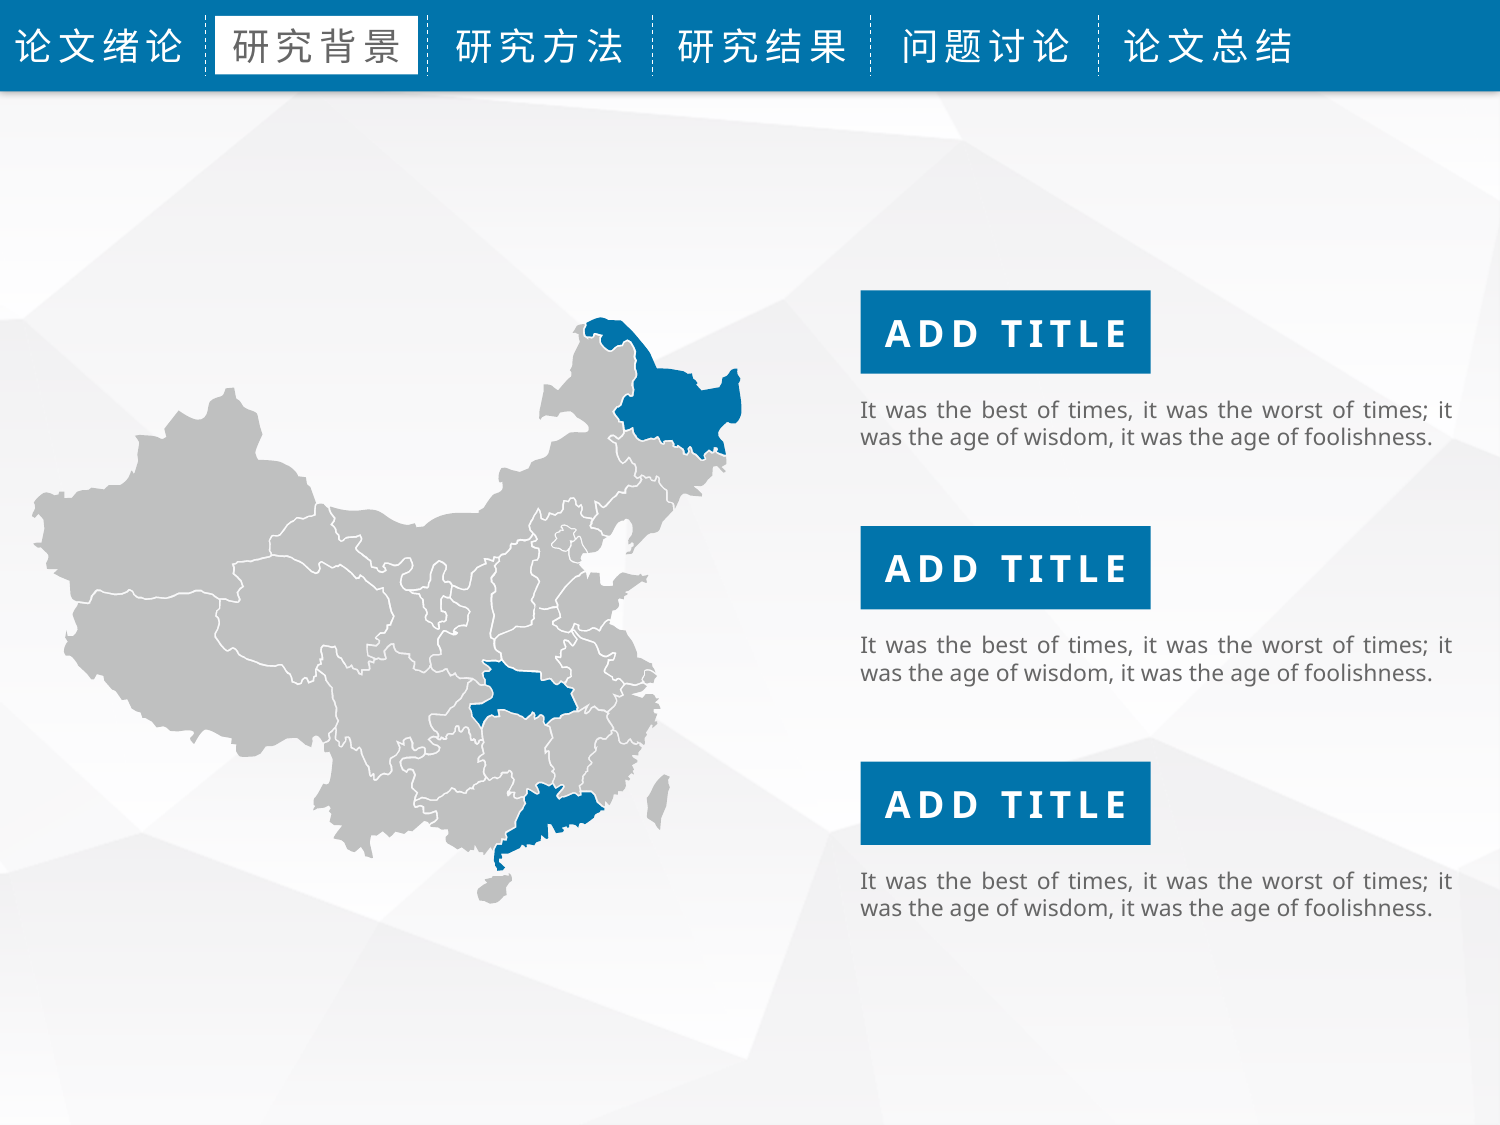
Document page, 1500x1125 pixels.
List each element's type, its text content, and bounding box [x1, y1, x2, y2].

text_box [31, 290, 1468, 930]
text_box 研究背景 [213, 15, 420, 76]
text_box [0, 0, 1500, 92]
text_box 论文总结 [1109, 15, 1322, 76]
text_box 研究结果 [871, 15, 876, 76]
text_box 研究结果 [663, 15, 870, 76]
text_box 论文绪论 [0, 15, 205, 76]
picture [0, 92, 1500, 1125]
text_box 问题讨论 [886, 15, 1098, 76]
text_box 论文绪论 [206, 15, 211, 76]
text_box 研究方法 [440, 15, 652, 76]
